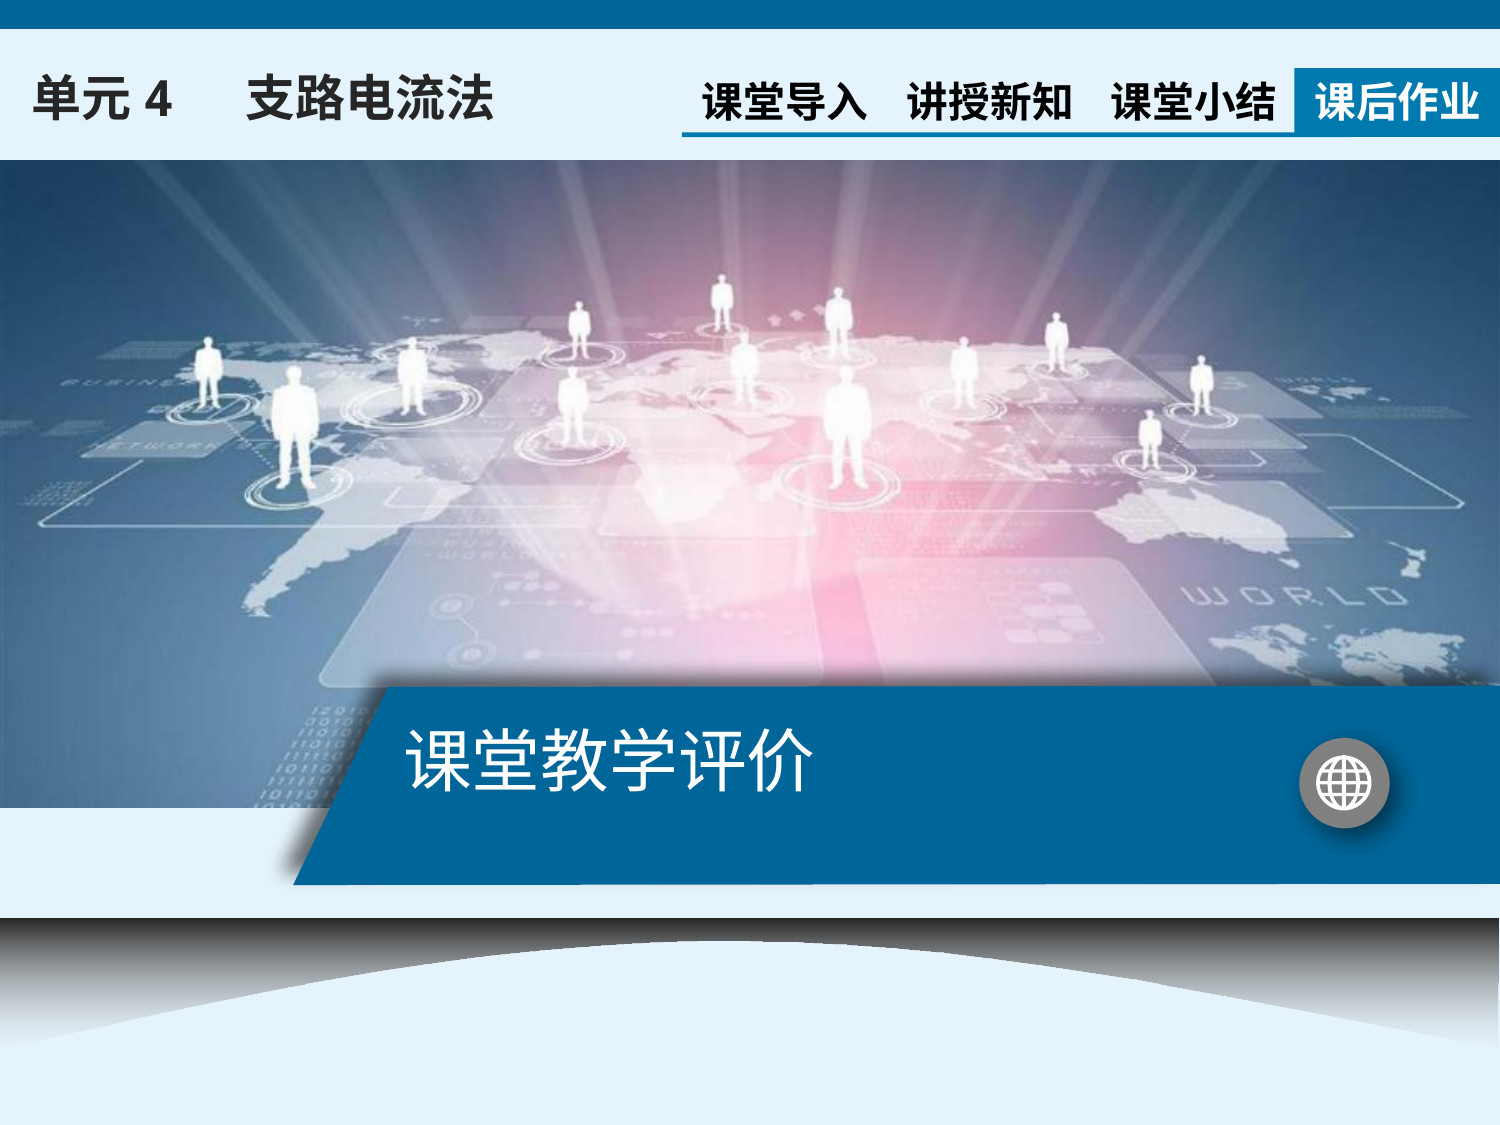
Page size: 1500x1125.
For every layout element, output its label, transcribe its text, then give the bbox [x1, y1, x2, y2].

title 课堂教学评价 [388, 654, 1499, 809]
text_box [16, 59, 1500, 135]
picture [0, 160, 1500, 808]
